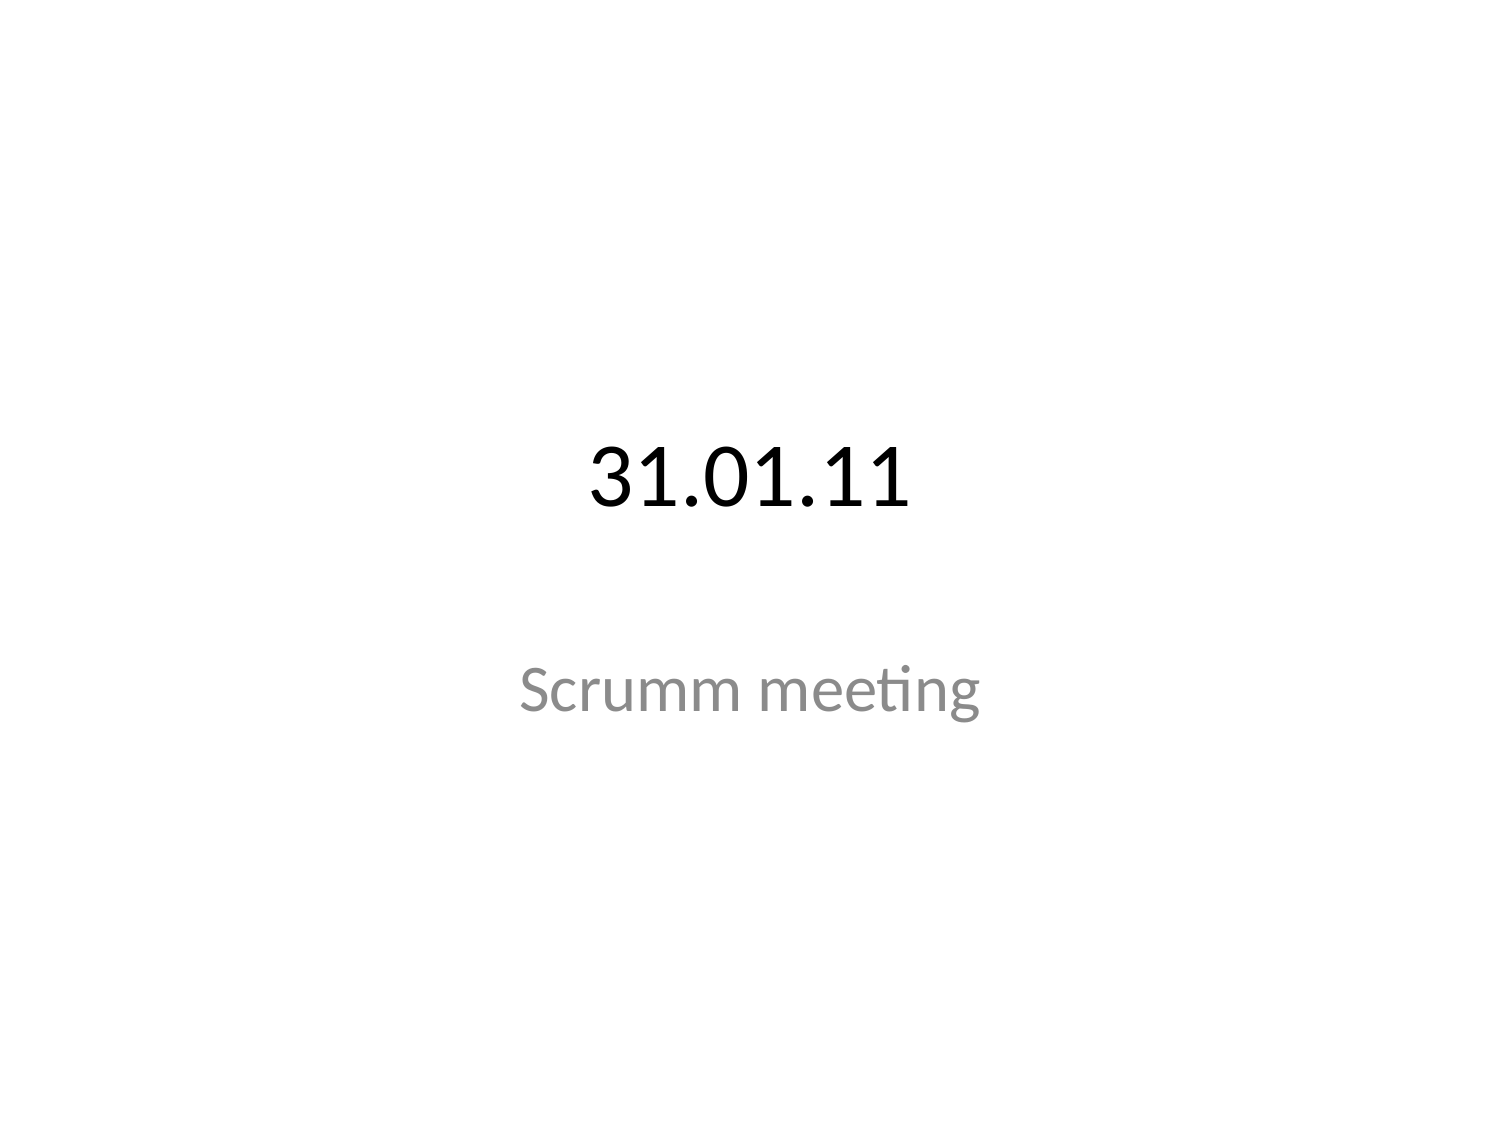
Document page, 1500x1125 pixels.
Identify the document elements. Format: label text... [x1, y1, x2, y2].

subtitle Scrumm meeting [225, 637, 1275, 925]
title 31.01.11 [112, 349, 1388, 591]
